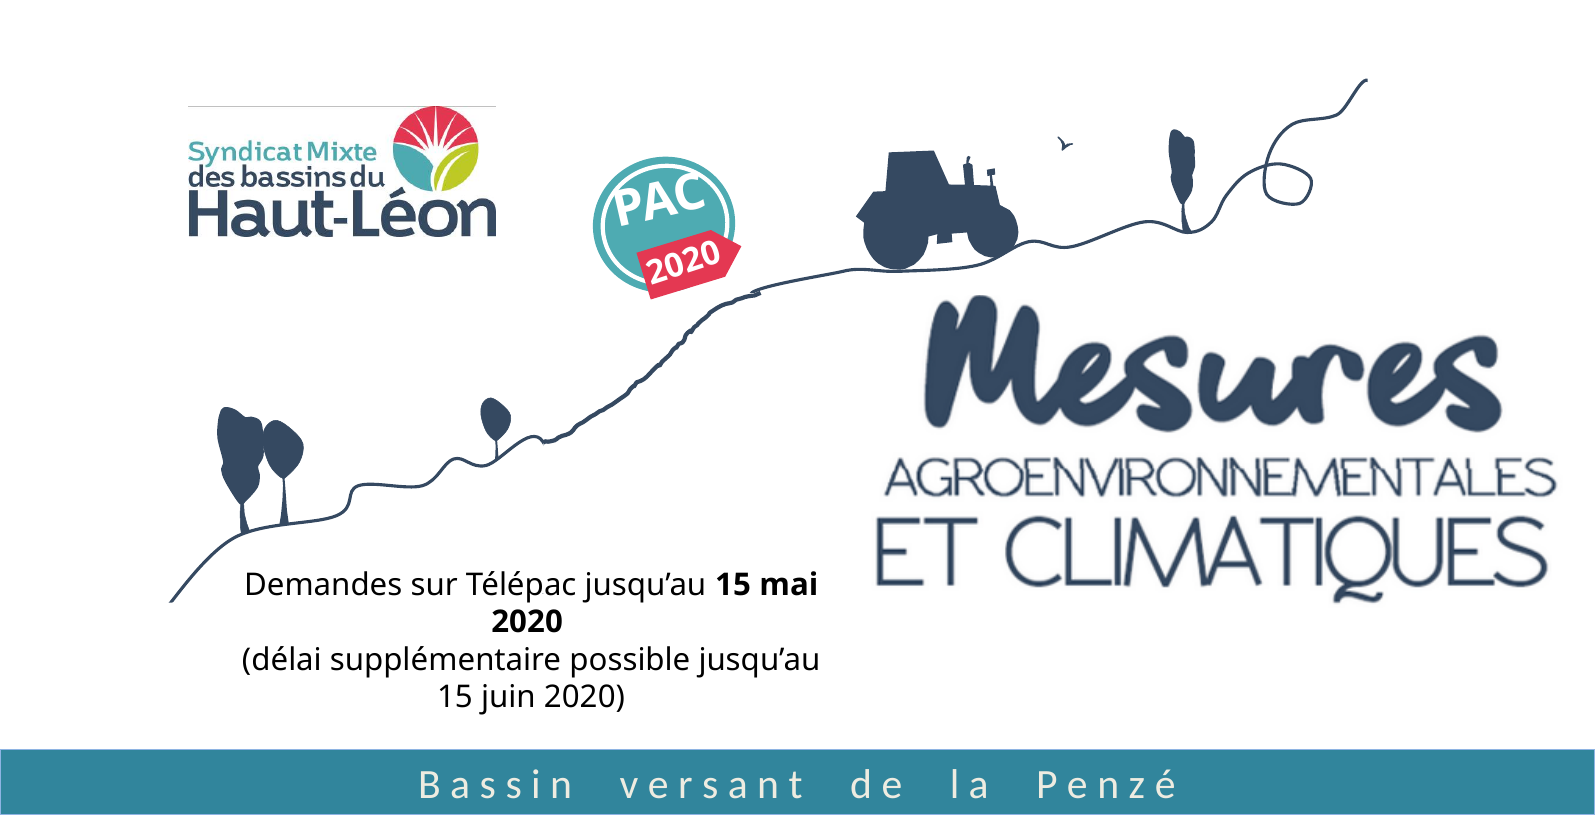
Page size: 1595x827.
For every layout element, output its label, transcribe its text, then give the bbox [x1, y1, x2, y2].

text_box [94, 58, 1481, 638]
picture [188, 105, 496, 238]
text_box B a s s i n v e r s a n t d e l a P e n z é [0, 749, 1595, 815]
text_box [566, 141, 757, 315]
picture [871, 295, 1564, 615]
text_box [839, 448, 1584, 709]
text_box Demandes sur Télépac jusqu’au 15 mai 2020 (délai supplémentaire possible jusqu’au 15 juin 2020) [224, 647, 839, 722]
